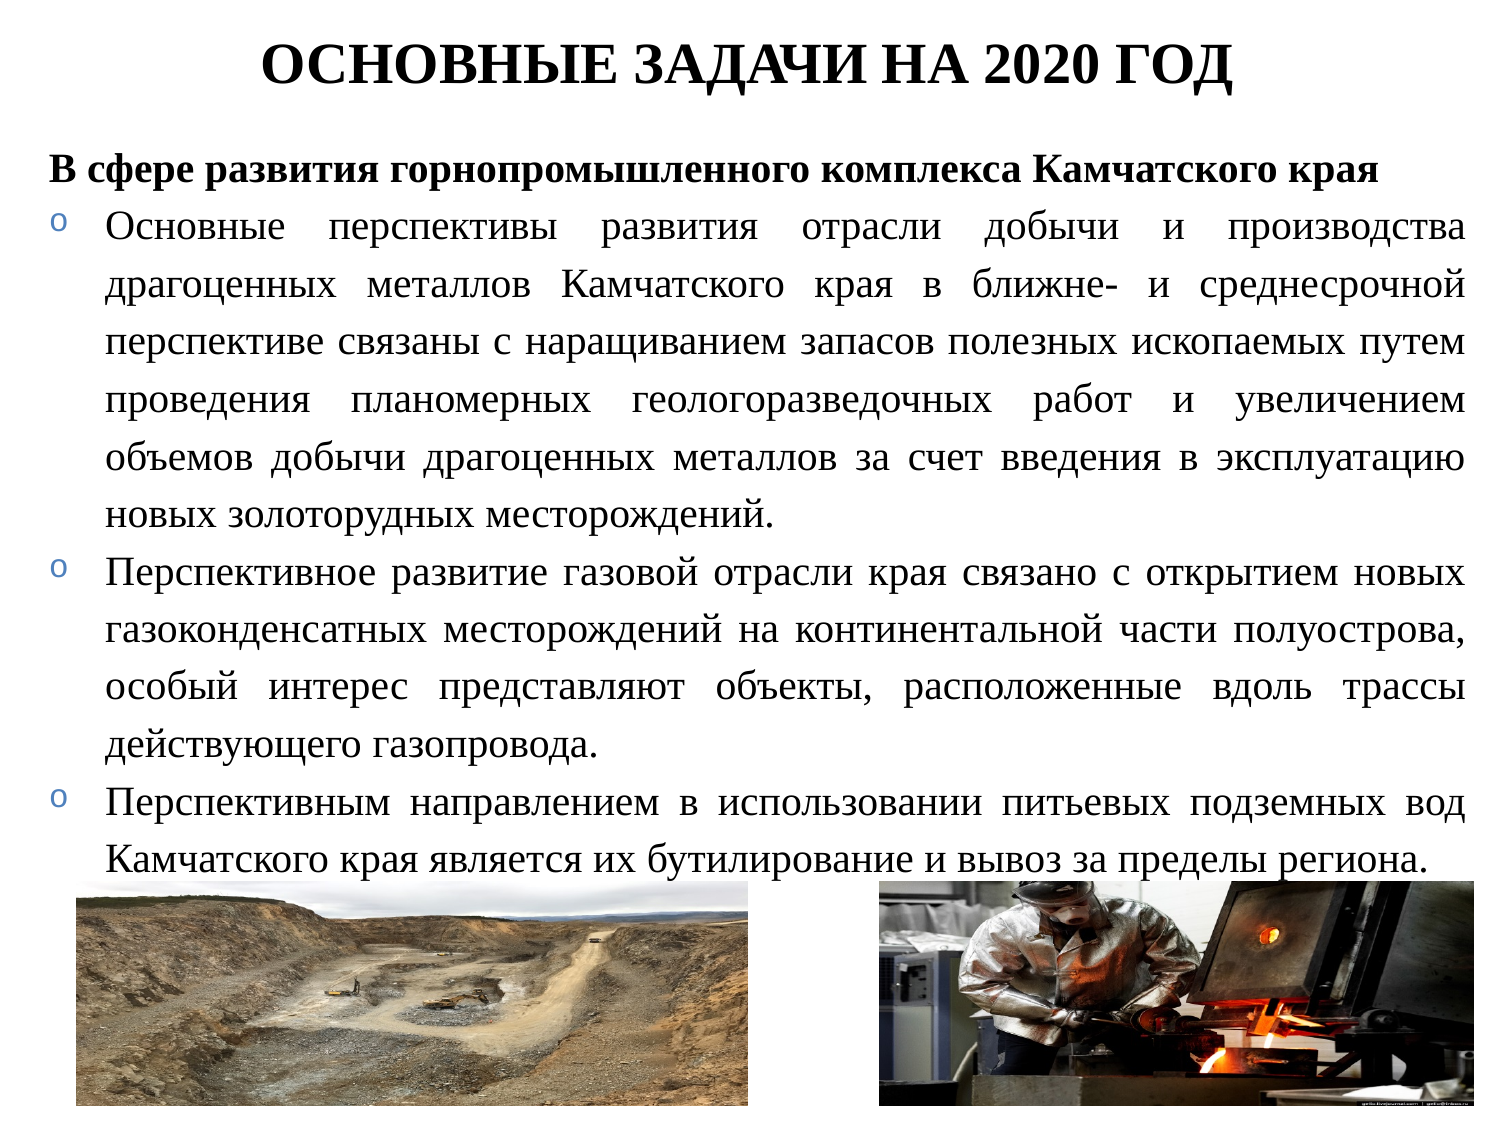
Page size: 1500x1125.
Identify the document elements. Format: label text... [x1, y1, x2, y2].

picture [76, 881, 748, 1107]
text_box ОСНОВНЫЕ ЗАДАЧИ НА 2020 ГОД [0, 25, 1497, 96]
text_box В сфере развития горнопромышленного комплекса Камчатского края Основные перспективы развития отрасли добычи и производства драгоценных металлов Камчатского края в ближне- и среднесрочной перспективе связаны с наращиванием запасов полезных ископаемых путем проведения планомерных геологоразведочных работ и увеличением объемов добычи драгоценных металлов за счет введения в эксплуатацию новых золоторудных месторождений. Перспективное развитие газовой отрасли края связано с открытием новых газоконденсатных месторождений на континентальной части полуострова, особый интерес представляют объекты, расположенные вдоль трассы действующего газопровода. Перспективным направлением в использовании питьевых подземных вод Камчатского края является их бутилирование и вывоз за пределы региона. [41, 95, 1474, 1041]
picture [879, 881, 1475, 1107]
